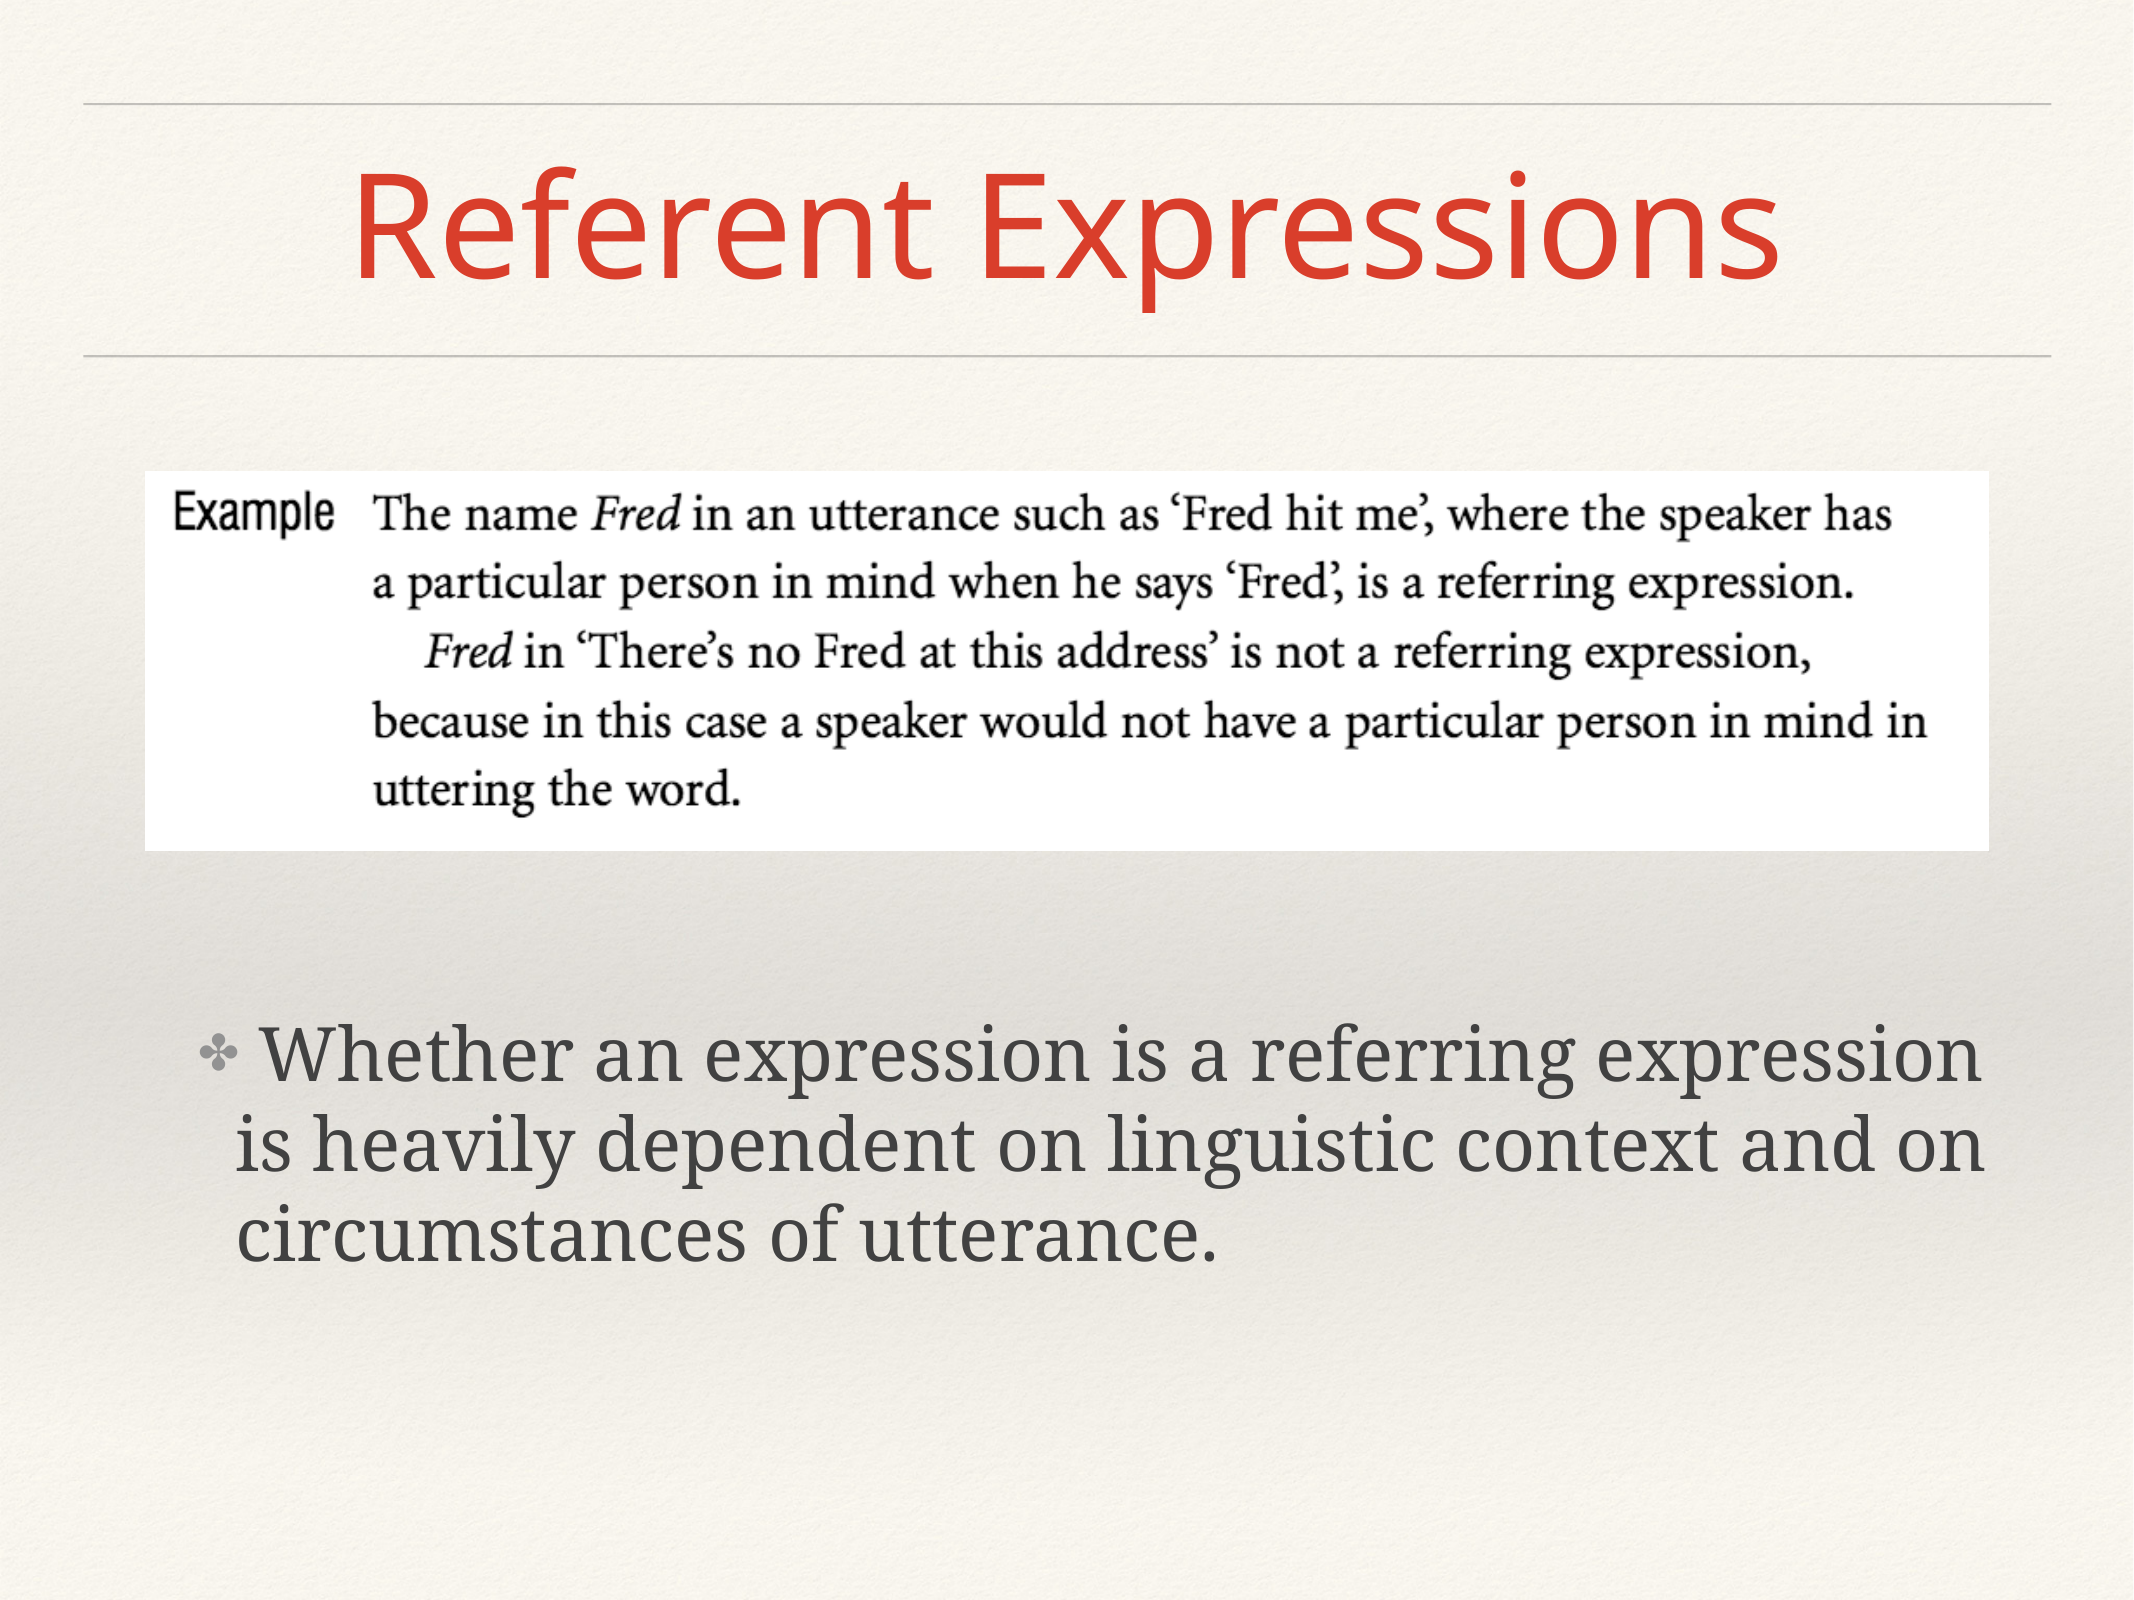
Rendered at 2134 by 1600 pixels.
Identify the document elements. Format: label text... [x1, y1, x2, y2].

title Referent Expressions [82, 130, 2051, 332]
picture [0, 0, 2134, 1600]
list Whether an expression is a referring expression is heavily dependent on linguistic context and on circumstances of utterance. [82, 430, 2051, 1432]
